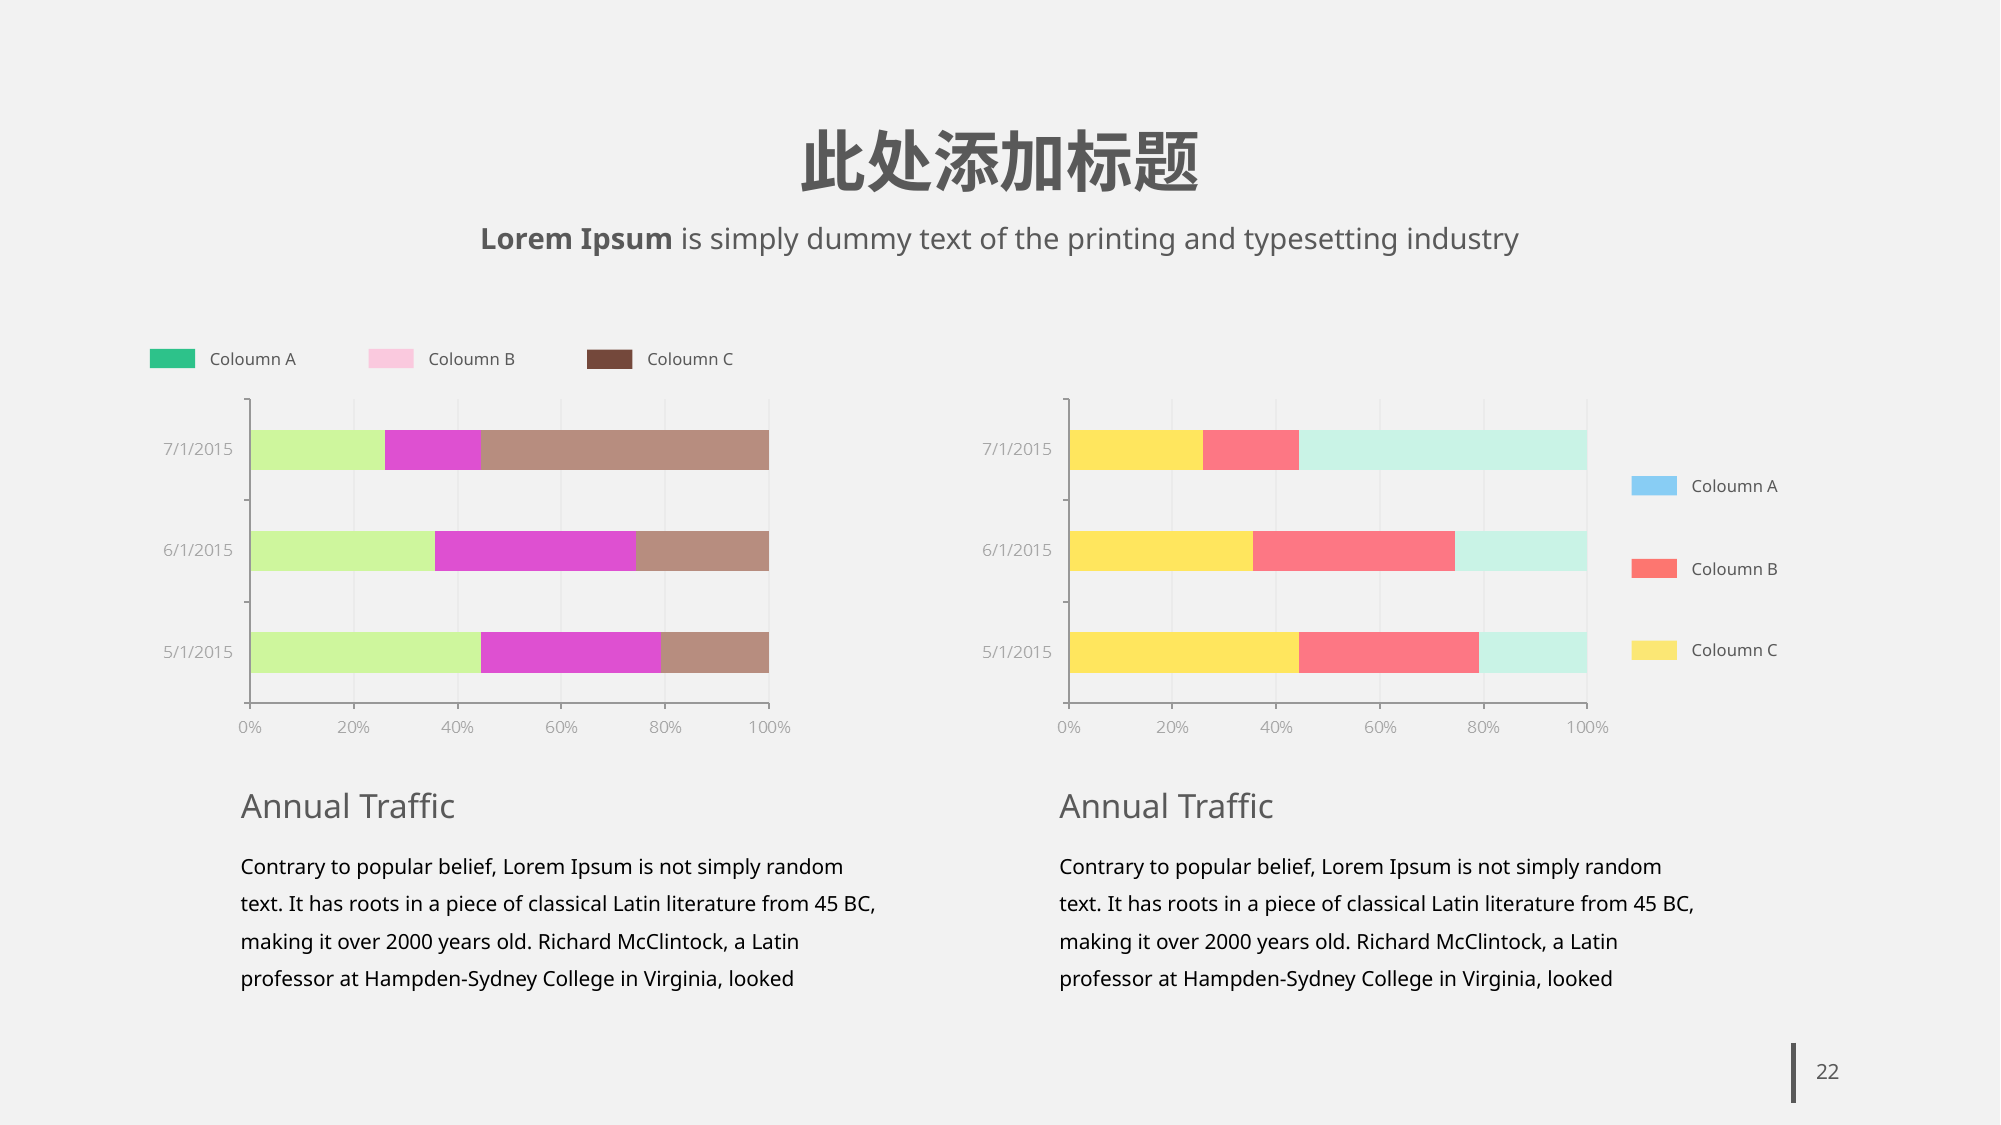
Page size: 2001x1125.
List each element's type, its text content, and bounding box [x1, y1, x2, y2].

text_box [960, 367, 1851, 1001]
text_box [141, 340, 894, 1001]
list Lorem Ipsum is simply dummy text of the printing and typesetting industry [137, 216, 1863, 271]
text_box 22 [1796, 1042, 1863, 1103]
title 此处添加标题 [137, 59, 1863, 216]
